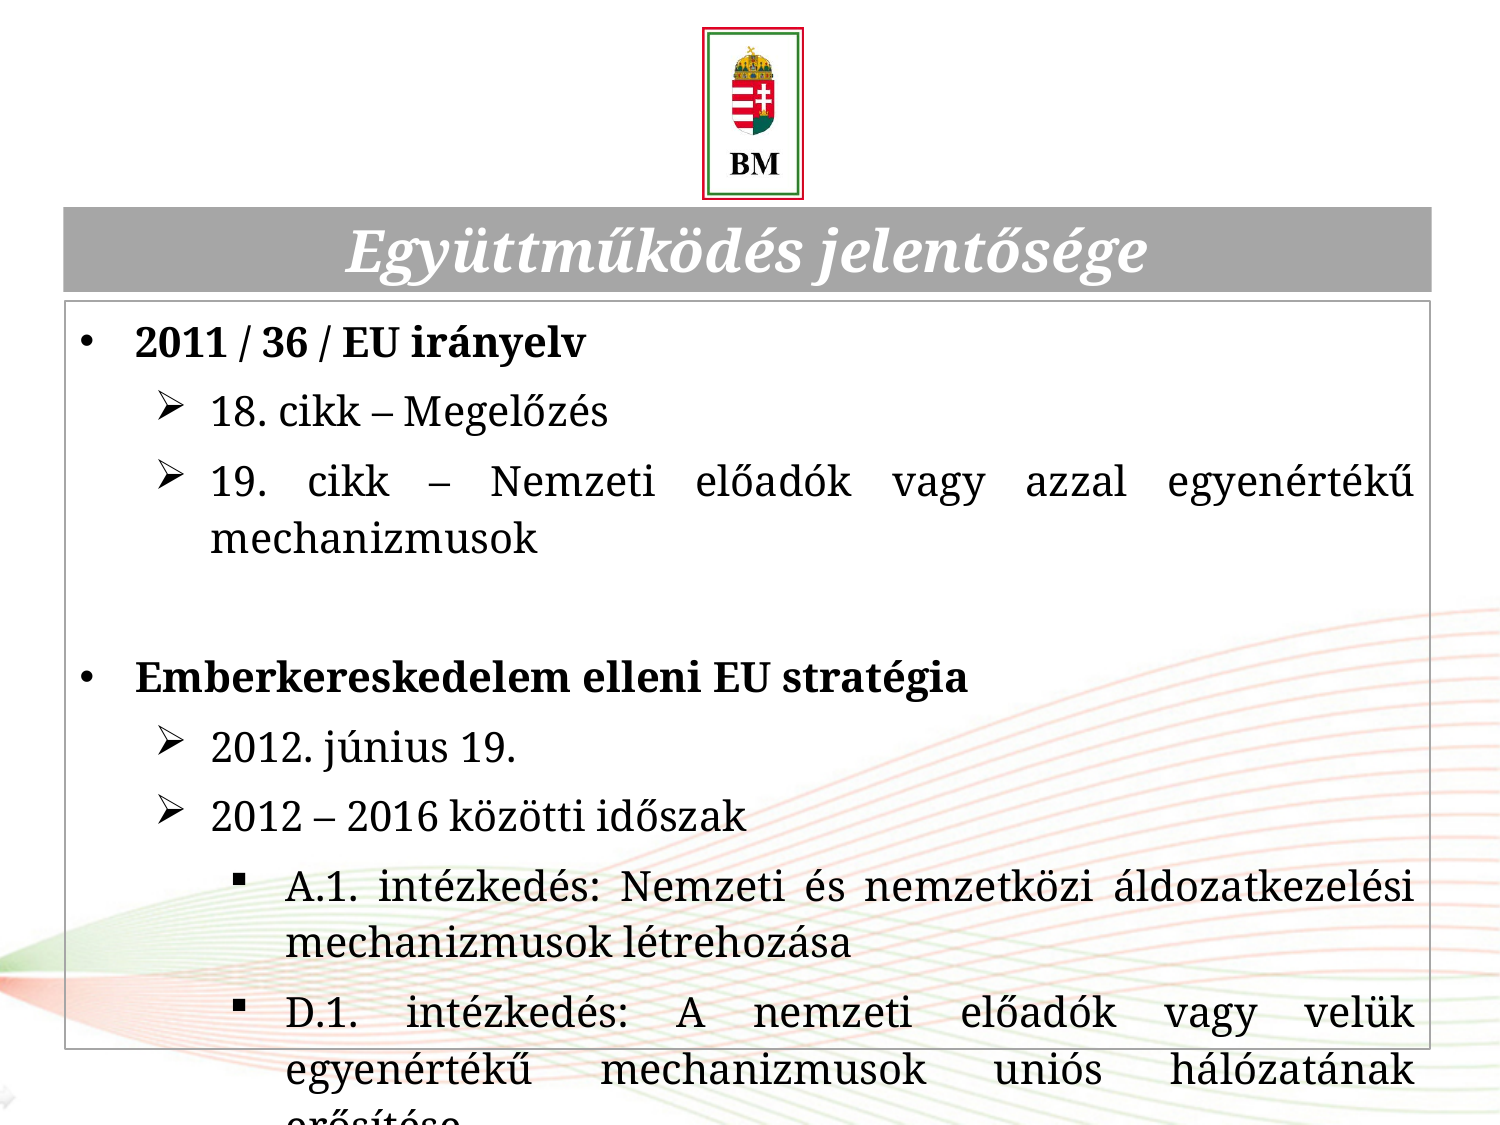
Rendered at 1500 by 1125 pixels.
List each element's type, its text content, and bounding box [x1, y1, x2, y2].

text_box [616, 1, 880, 178]
text_box Együttműködés jelentősége [63, 207, 1432, 292]
picture [0, 0, 1500, 1125]
text_box 2011 / 36 / EU irányelv 18. cikk – Megelőzés 19. cikk – Nemzeti előadók vagy azzal egyenértékű mechanizmusok Emberkereskedelem elleni EU stratégia 2012. június 19. 2012 – 2016 közötti időszak A.1. intézkedés: Nemzeti és nemzetközi áldozatkezelési mechanizmusok létrehozása D.1. intézkedés: A nemzeti előadók vagy velük egyenértékű mechanizmusok uniós hálózatának erősítése [64, 301, 1431, 1125]
